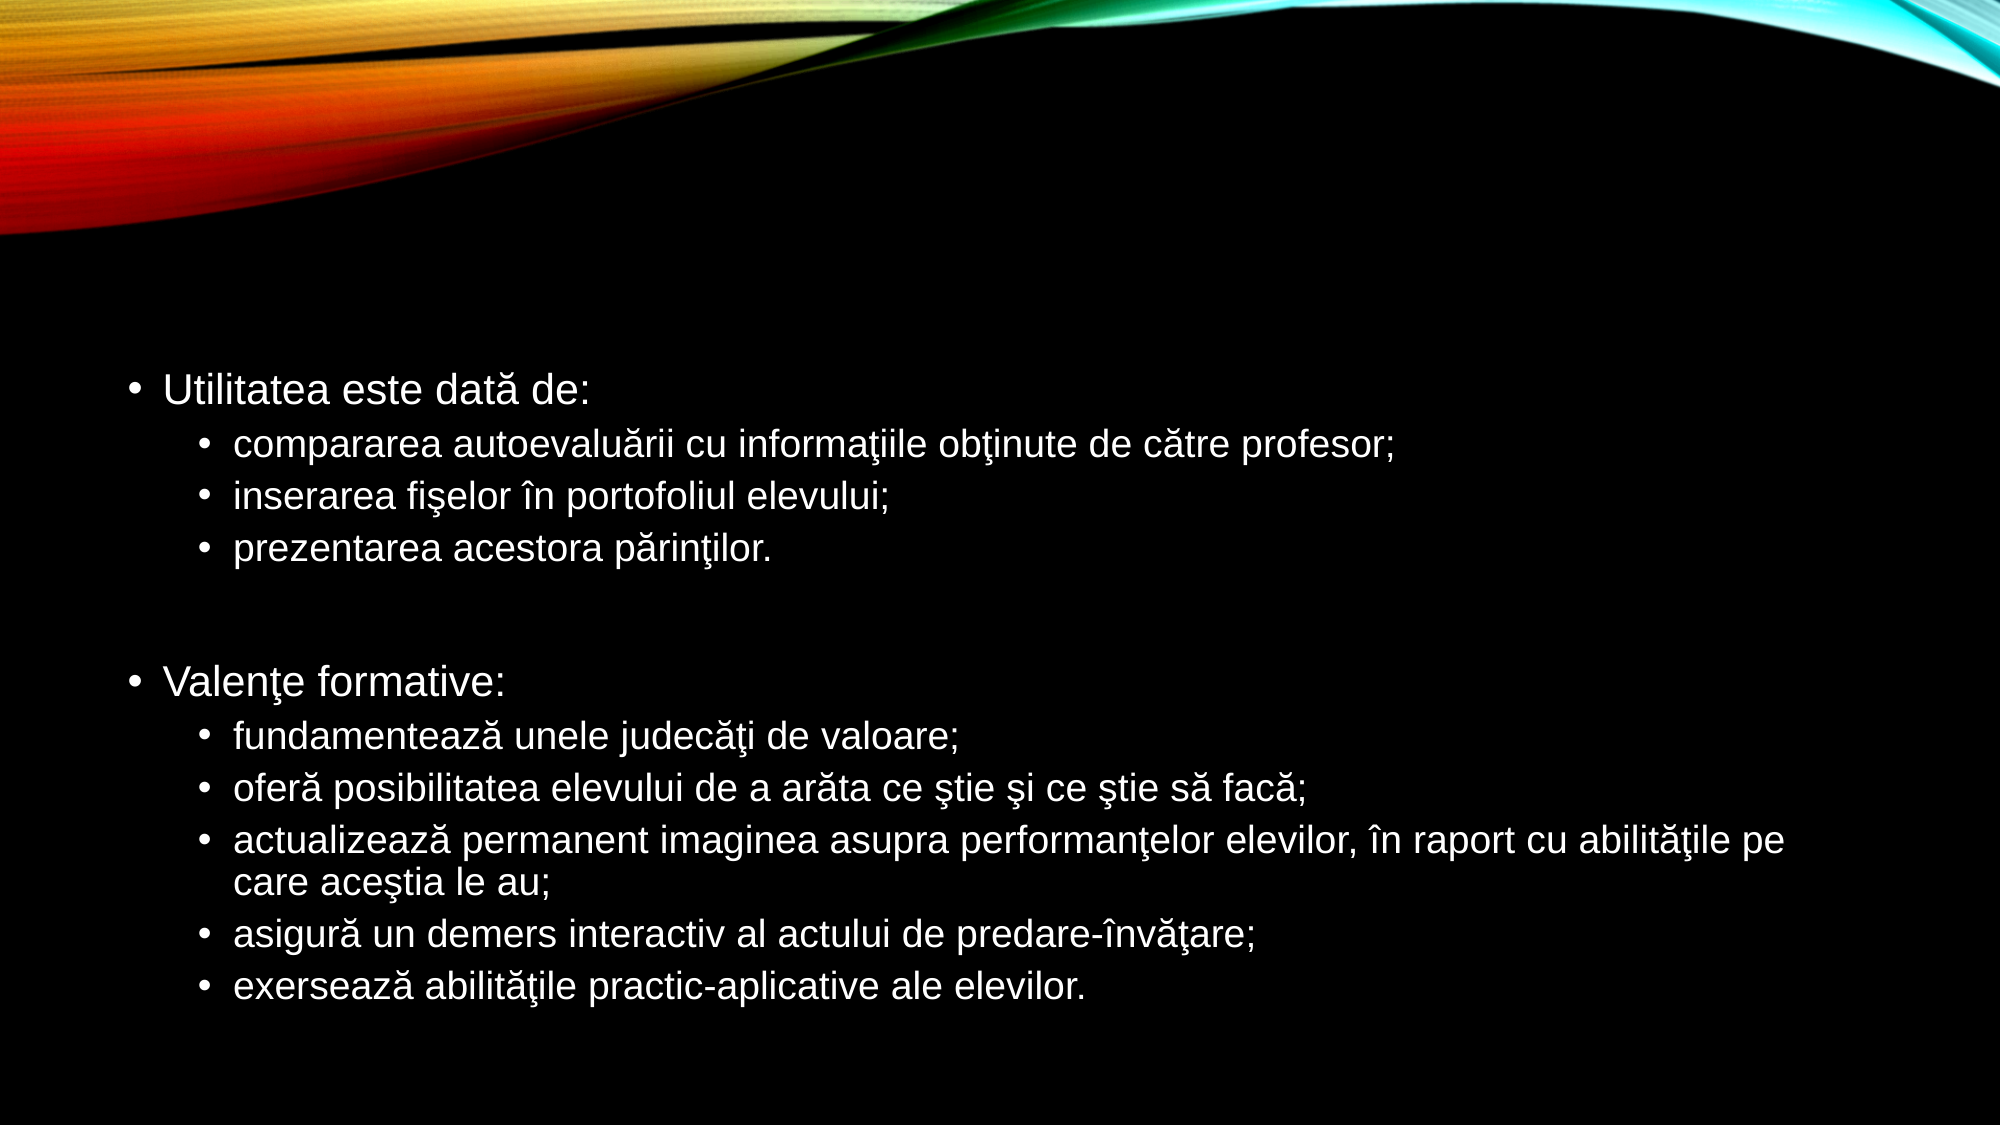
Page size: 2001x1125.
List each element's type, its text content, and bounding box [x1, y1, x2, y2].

picture [0, 0, 2000, 237]
list Utilitatea este dată de: compararea autoevaluării cu informaţiile obţinute de către profesor; inserarea fişelor în portofoliul elevului; prezentarea acestora părinţilor. Valenţe formative: fundamentează unele judecăţi de valoare; oferă posibilitatea elevului de a arăta ce ştie şi ce ştie să facă; actualizează permanent imaginea asupra performanţelor elevilor, în raport cu abilităţile pe care aceştia le au; asigură un demers interactiv al actului de predare-învăţare; exersează abilităţile practic-aplicative ale elevilor. [112, 360, 1888, 1021]
